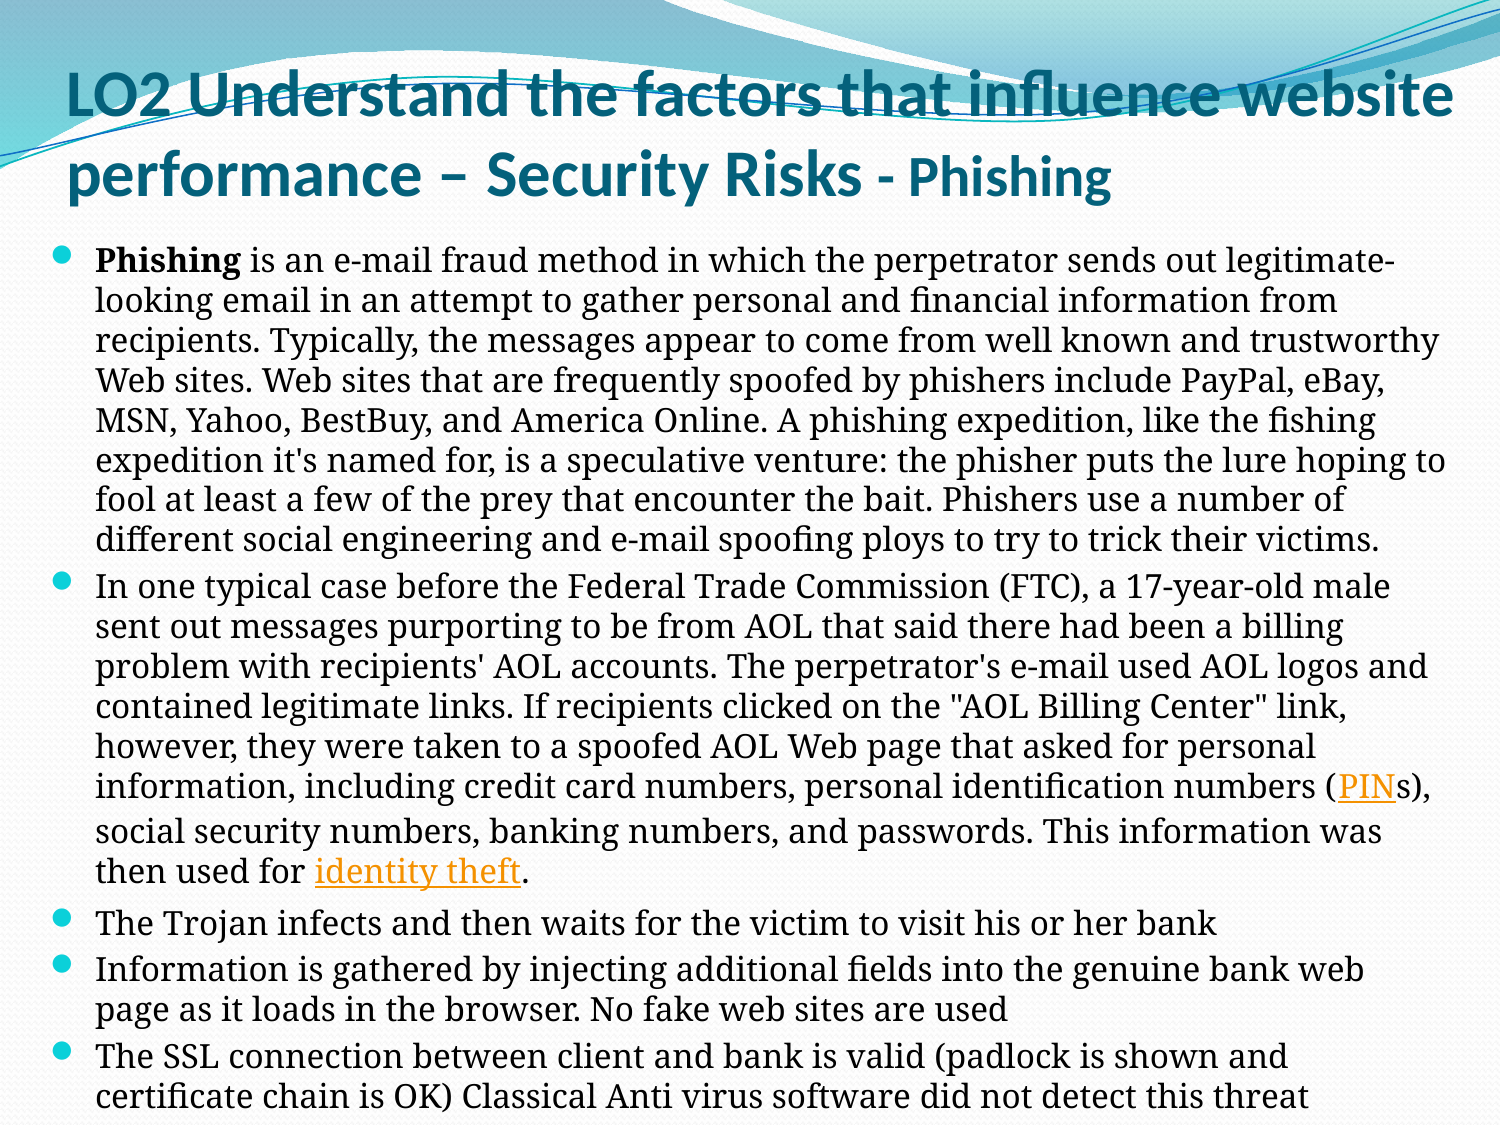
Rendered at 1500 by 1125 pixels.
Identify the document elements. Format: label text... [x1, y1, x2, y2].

text_box LO2 Understand the factors that influence website performance – Security Risks - Phishing [66, 55, 1484, 210]
list Phishing is an e-mail fraud method in which the perpetrator sends out legitimate-looking email in an attempt to gather personal and financial information from recipients. Typically, the messages appear to come from well known and trustworthy Web sites. Web sites that are frequently spoofed by phishers include PayPal, eBay, MSN, Yahoo, BestBuy, and America Online. A phishing expedition, like the fishing expedition it's named for, is a speculative venture: the phisher puts the lure hoping to fool at least a few of the prey that encounter the bait. Phishers use a number of different social engineering and e-mail spoofing ploys to try to trick their victims. In one typical case before the Federal Trade Commission (FTC), a 17-year-old male sent out messages purporting to be from AOL that said there had been a billing problem with recipients' AOL accounts. The perpetrator's e-mail used AOL logos and contained legitimate links. If recipients clicked on the "AOL Billing Center" link, however, they were taken to a spoofed AOL Web page that asked for personal information, including credit card numbers, personal identification numbers (PINs), social security numbers, banking numbers, and passwords. This information was then used for identity theft. The Trojan infects and then waits for the victim to visit his or her bank Information is gathered by injecting additional fields into the genuine bank web page as it loads in the browser. No fake web sites are used The SSL connection between client and bank is valid (padlock is shown and certificate chain is OK) Classical Anti virus software did not detect this threat [35, 231, 1465, 903]
